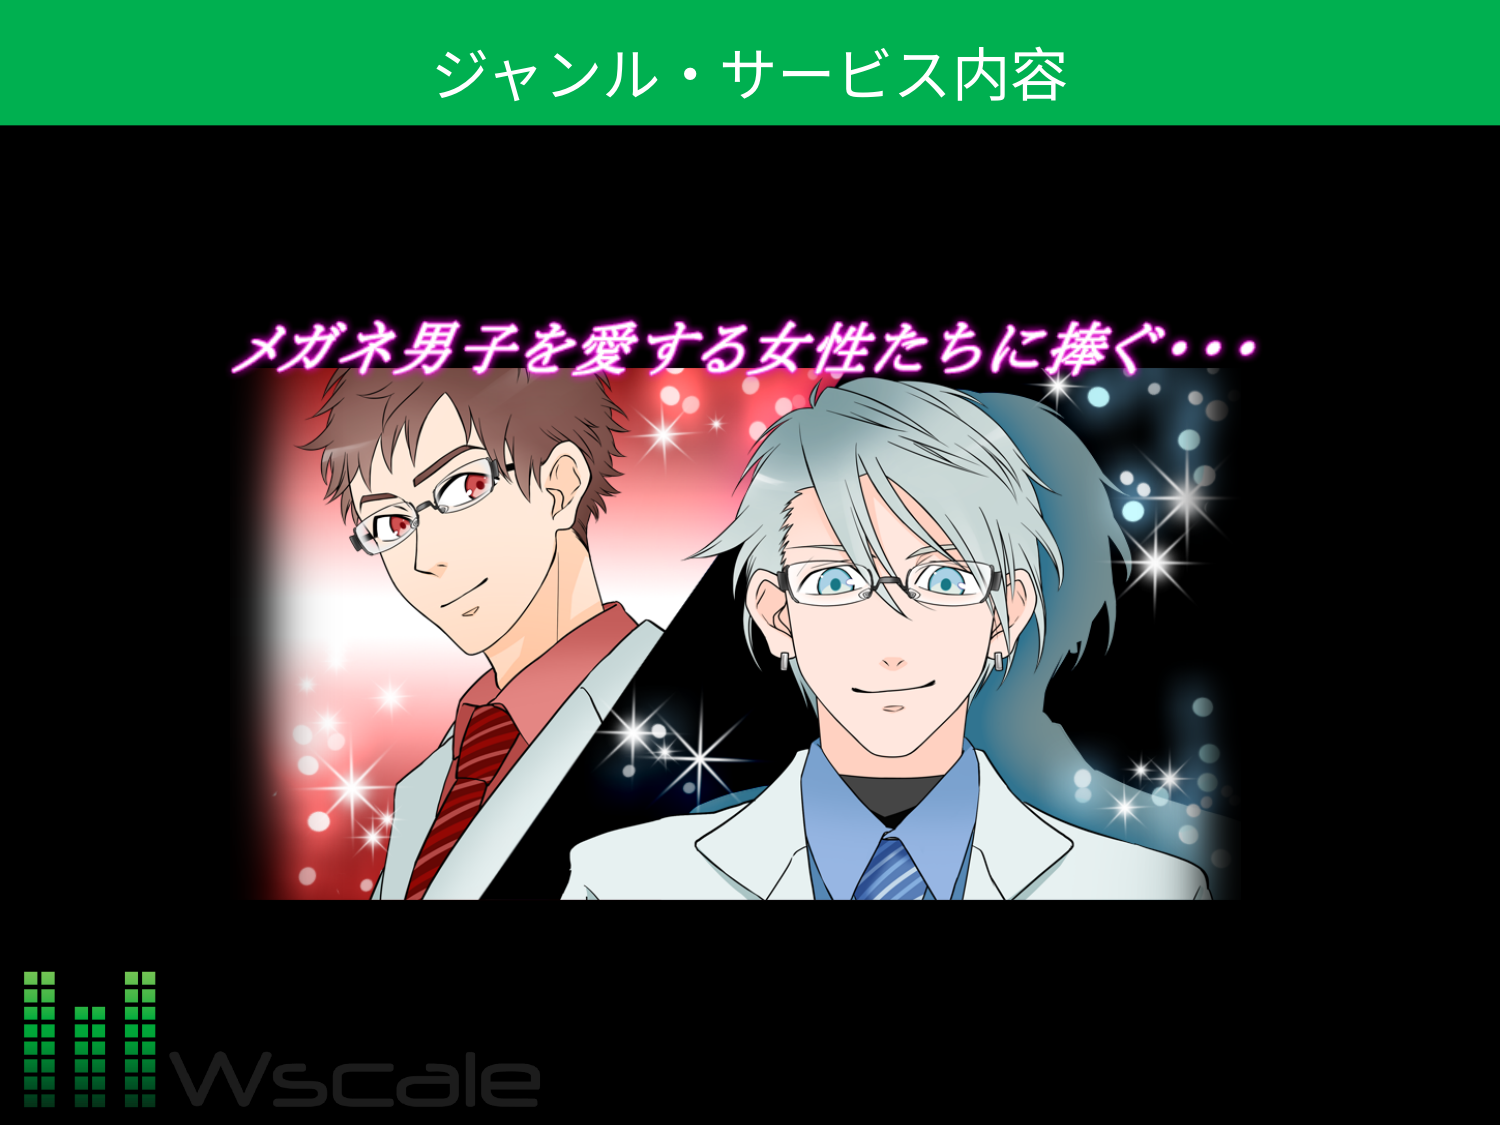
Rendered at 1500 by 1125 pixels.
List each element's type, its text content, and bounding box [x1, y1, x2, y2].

picture [0, 954, 561, 1125]
picture [210, 290, 1290, 901]
text_box ジャンル・サービス内容 [74, 30, 1425, 117]
